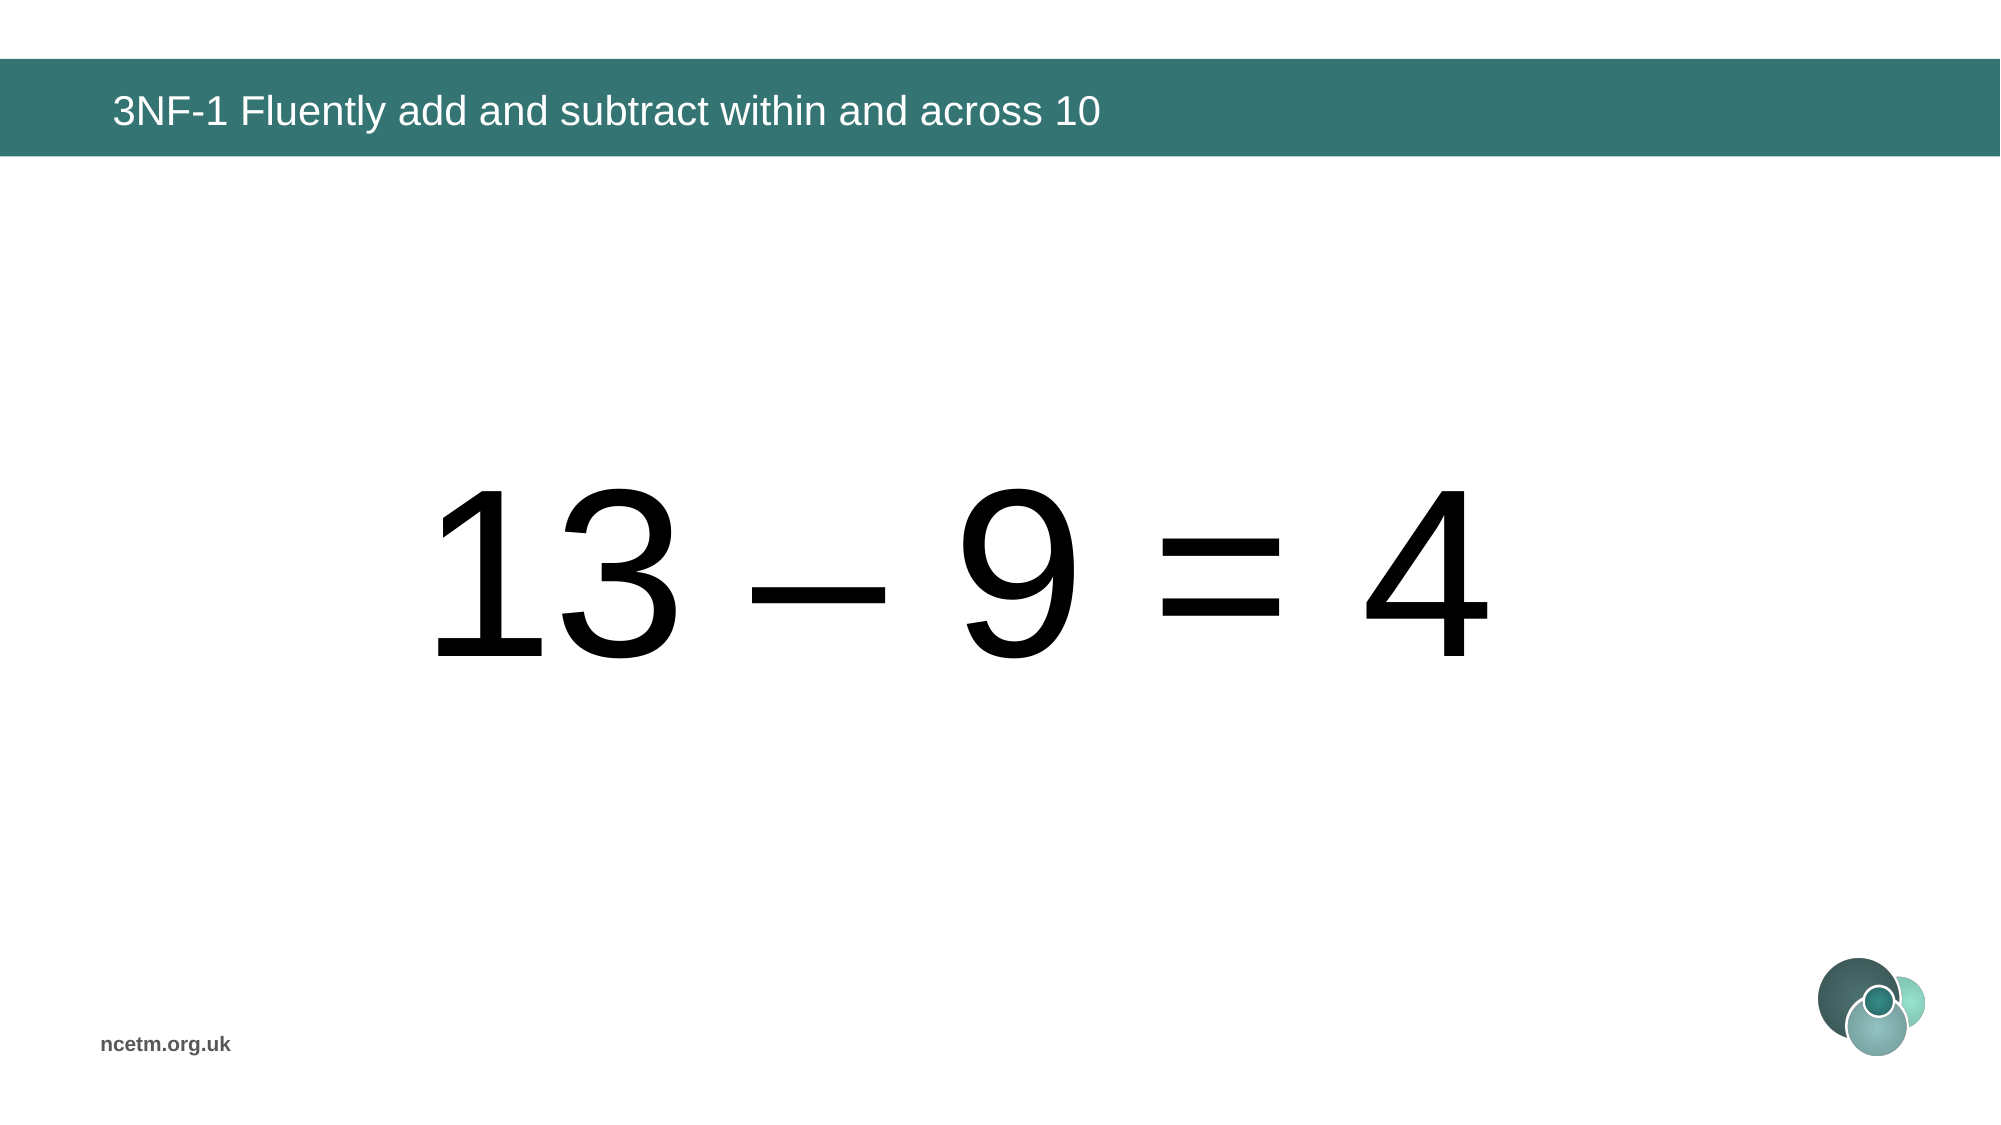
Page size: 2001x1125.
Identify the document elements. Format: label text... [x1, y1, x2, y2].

text_box 13 – 9 = [405, 409, 1346, 712]
picture [1818, 958, 1925, 1056]
text_box 4 [1346, 409, 1510, 712]
title 3NF-1 Fluently add and subtract within and across 10 [97, 76, 1945, 147]
